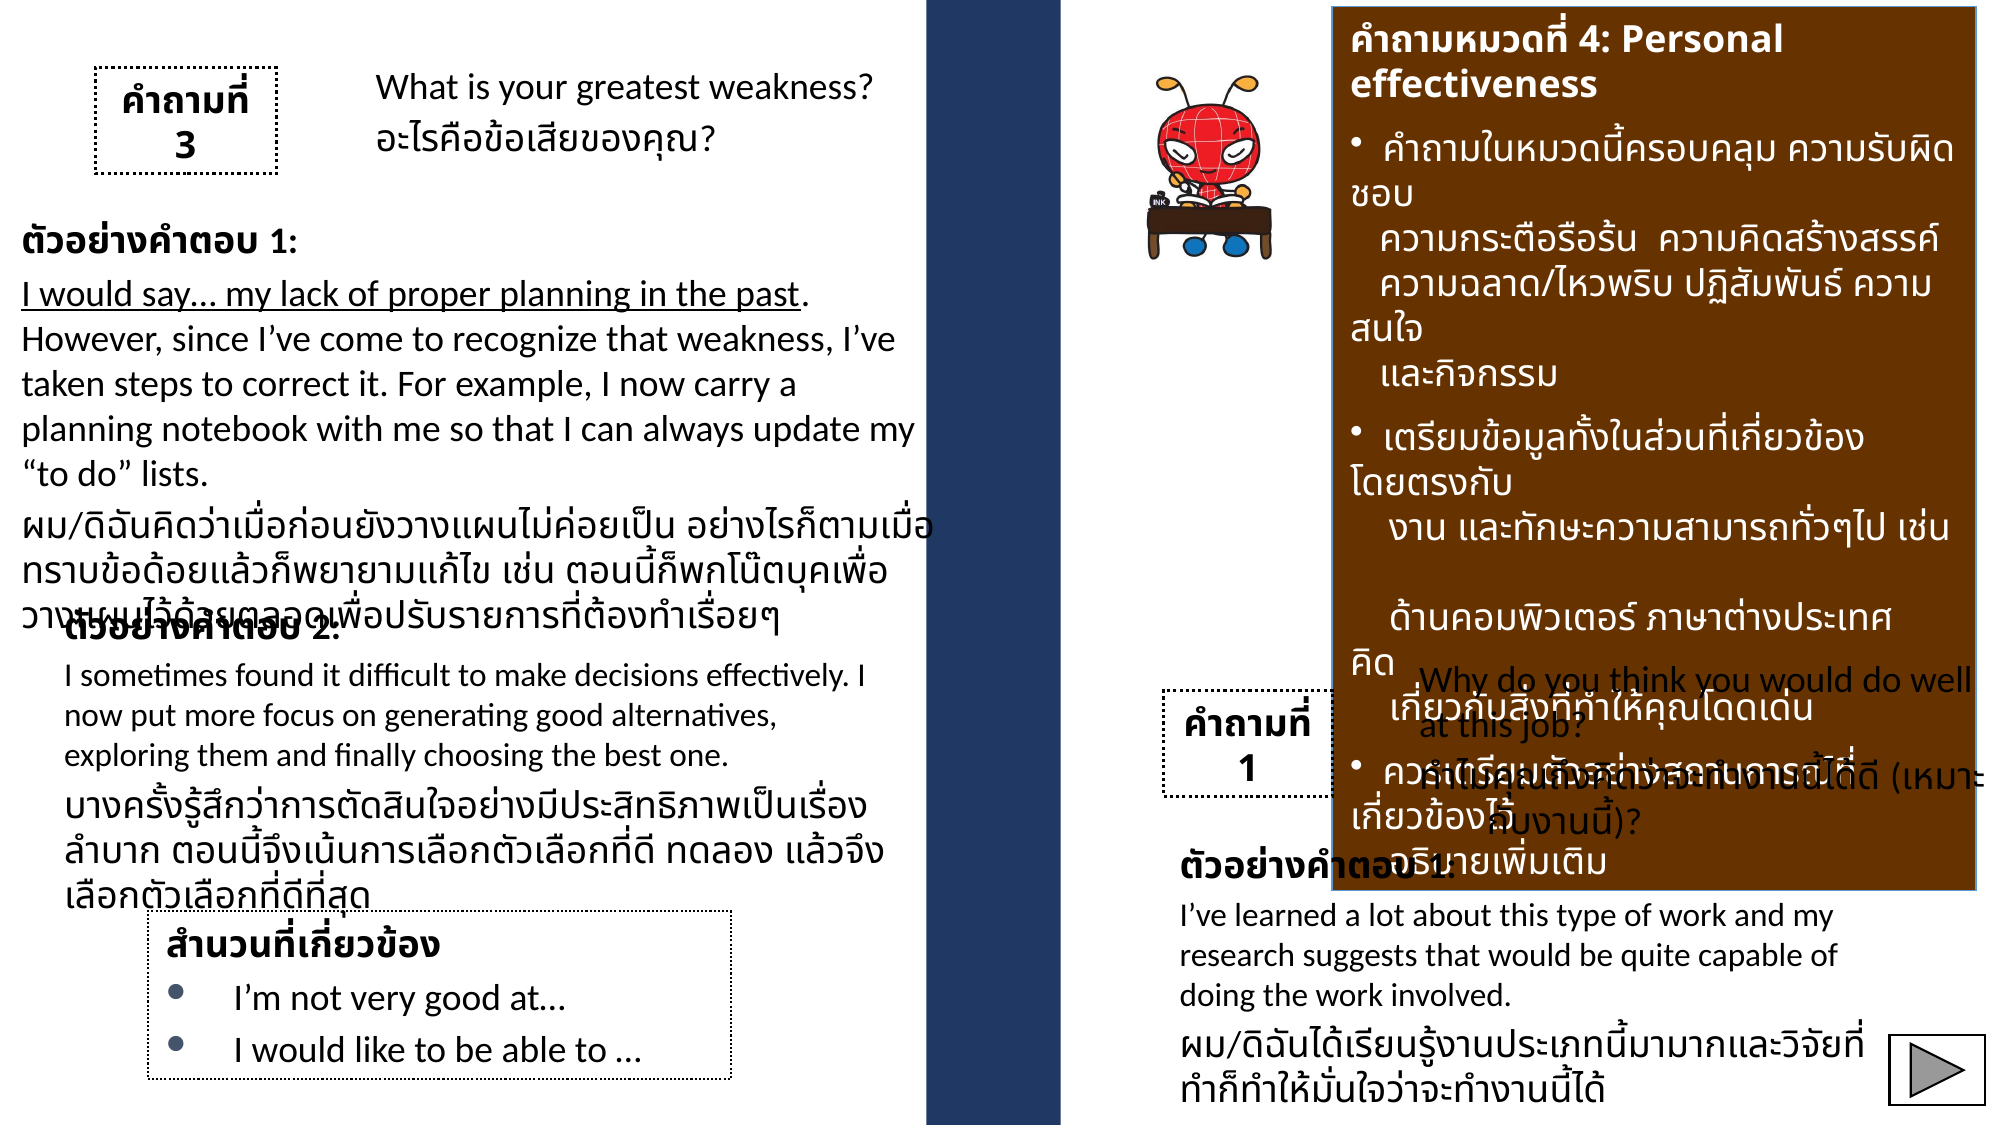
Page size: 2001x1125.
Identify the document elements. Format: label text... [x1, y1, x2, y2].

text_box คำถามหมวดที่ 4: Personal effectiveness คำถามในหมวดนี้ครอบคลุม ความรับผิดชอบ ความกระตือรือร้น ความคิดสร้างสรรค์ ความฉลาด/ไหวพริบ ปฏิสัมพันธ์ ความสนใจ และกิจกรรม เตรียมข้อมูลทั้งในส่วนที่เกี่ยวข้องโดยตรงกับ งาน และทักษะความสามารถทั่วๆไป เช่น ด้านคอมพิวเตอร์ ภาษาต่างประเทศ คิด เกี่ยวกับสิ่งที่ทำให้คุณโดดเด่น ควรเตรียมตัวอย่างสถานการณ์ที่เกี่ยวข้องไว้ อธิบายเพิ่มเติม [1331, 6, 1977, 891]
text_box คำถามที่ 1 [1163, 690, 1333, 797]
text_box ตัวอย่างคำตอบ 1: I would say… my lack of proper planning in the past. However, since I’ve come to recognize that weakness, I’ve taken steps to correct it. For example, I now carry a planning notebook with me so that I can always update my “to do” lists. ผม/ดิฉันคิดว่าเมื่อก่อนยังวางแผนไม่ค่อยเป็น อย่างไรก็ตามเมื่อทราบข้อด้อยแล้วก็พยายามแก้ไข เช่น ตอนนี้ก็พกโน๊ตบุคเพื่อวางแผนไว้ด้วยตลอดเพื่อปรับรายการที่ต้องทำเรื่อยๆ [3, 207, 954, 408]
text_box [1888, 1034, 1986, 1106]
text_box [925, 0, 1062, 1125]
text_box Why do you think you would do well at this job? ทำไมคุณถึงคิดว่าจะทำงานนี้ได้ดี (เหมาะกับงานนี้)? [1401, 645, 2000, 736]
text_box ตัวอย่างคำตอบ 2: I sometimes found it difficult to make decisions effectively. I now put more focus on generating good alternatives, exploring them and finally choosing the best one. บางครั้งรู้สึกว่าการตัดสินใจอย่างมีประสิทธิภาพเป็นเรื่องลำบาก ตอนนี้จึงเน้นการเลือกตัวเลือกที่ดี ทดลอง แล้วจึงเลือกตัวเลือกที่ดีที่สุด [46, 592, 911, 793]
picture [1145, 74, 1276, 263]
text_box ตัวอย่างคำตอบ 1: I’ve learned a lot about this type of work and my research suggests that would be quite capable of doing the work involved. ผม/ดิฉันได้เรียนรู้งานประเภทนี้มามากและวิจัยที่ทำก็ทำให้มั่นใจว่าจะทำงานนี้ได้ [1163, 833, 1911, 976]
text_box คำถามที่ 3 [95, 67, 277, 174]
text_box สำนวนที่เกี่ยวข้อง I’m not very good at… I would like to be able to … [147, 910, 731, 1079]
text_box What is your greatest weakness? อะไรคือข้อเสียของคุณ? [357, 52, 951, 155]
